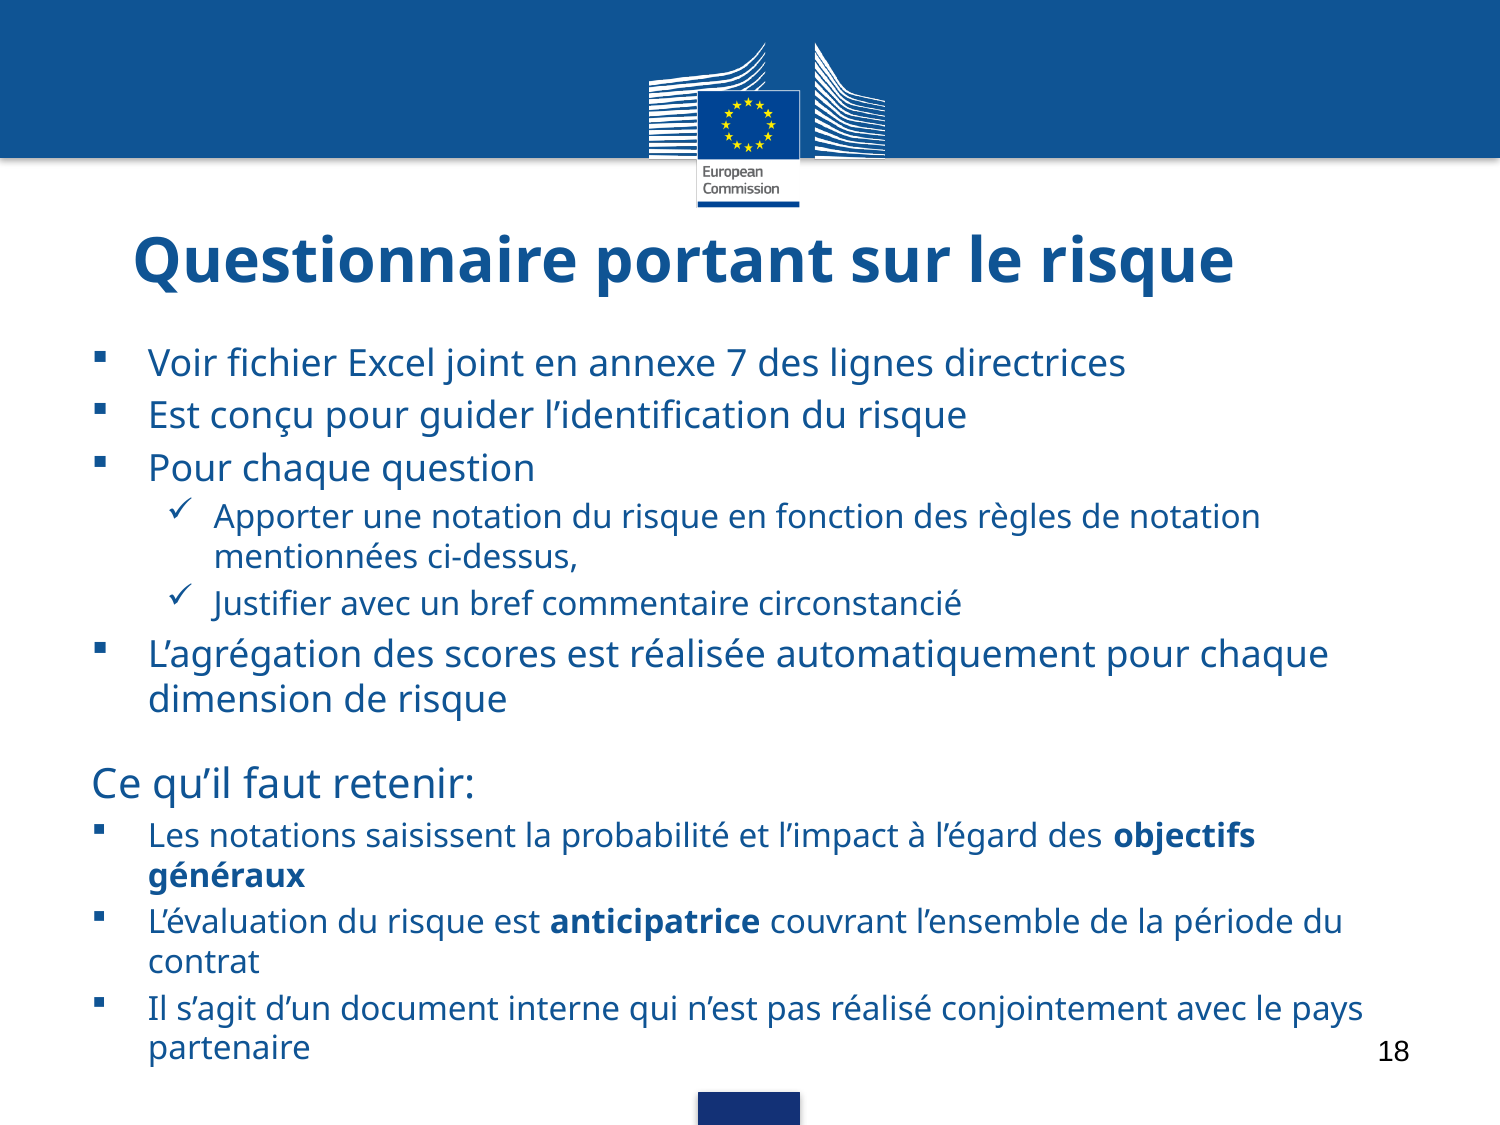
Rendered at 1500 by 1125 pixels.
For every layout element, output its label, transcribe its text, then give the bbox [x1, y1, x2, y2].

title Questionnaire portant sur le risque [58, 210, 1409, 305]
picture [649, 42, 885, 208]
list Voir fichier Excel joint en annexe 7 des lignes directrices Est conçu pour guider l’identification du risque Pour chaque question Apporter une notation du risque en fonction des règles de notation mentionnées ci-dessus, Justifier avec un bref commentaire circonstancié L’agrégation des scores est réalisée automatiquement pour chaque dimension de risque Ce qu’il faut retenir: Les notations saisissent la probabilité et l’impact à l’égard des objectifs généraux L’évaluation du risque est anticipatrice couvrant l’ensemble de la période du contrat Il s’agit d’un document interne qui n’est pas réalisé conjointement avec le pays partenaire [76, 278, 1427, 1018]
slide_number 18 [1074, 1024, 1426, 1103]
